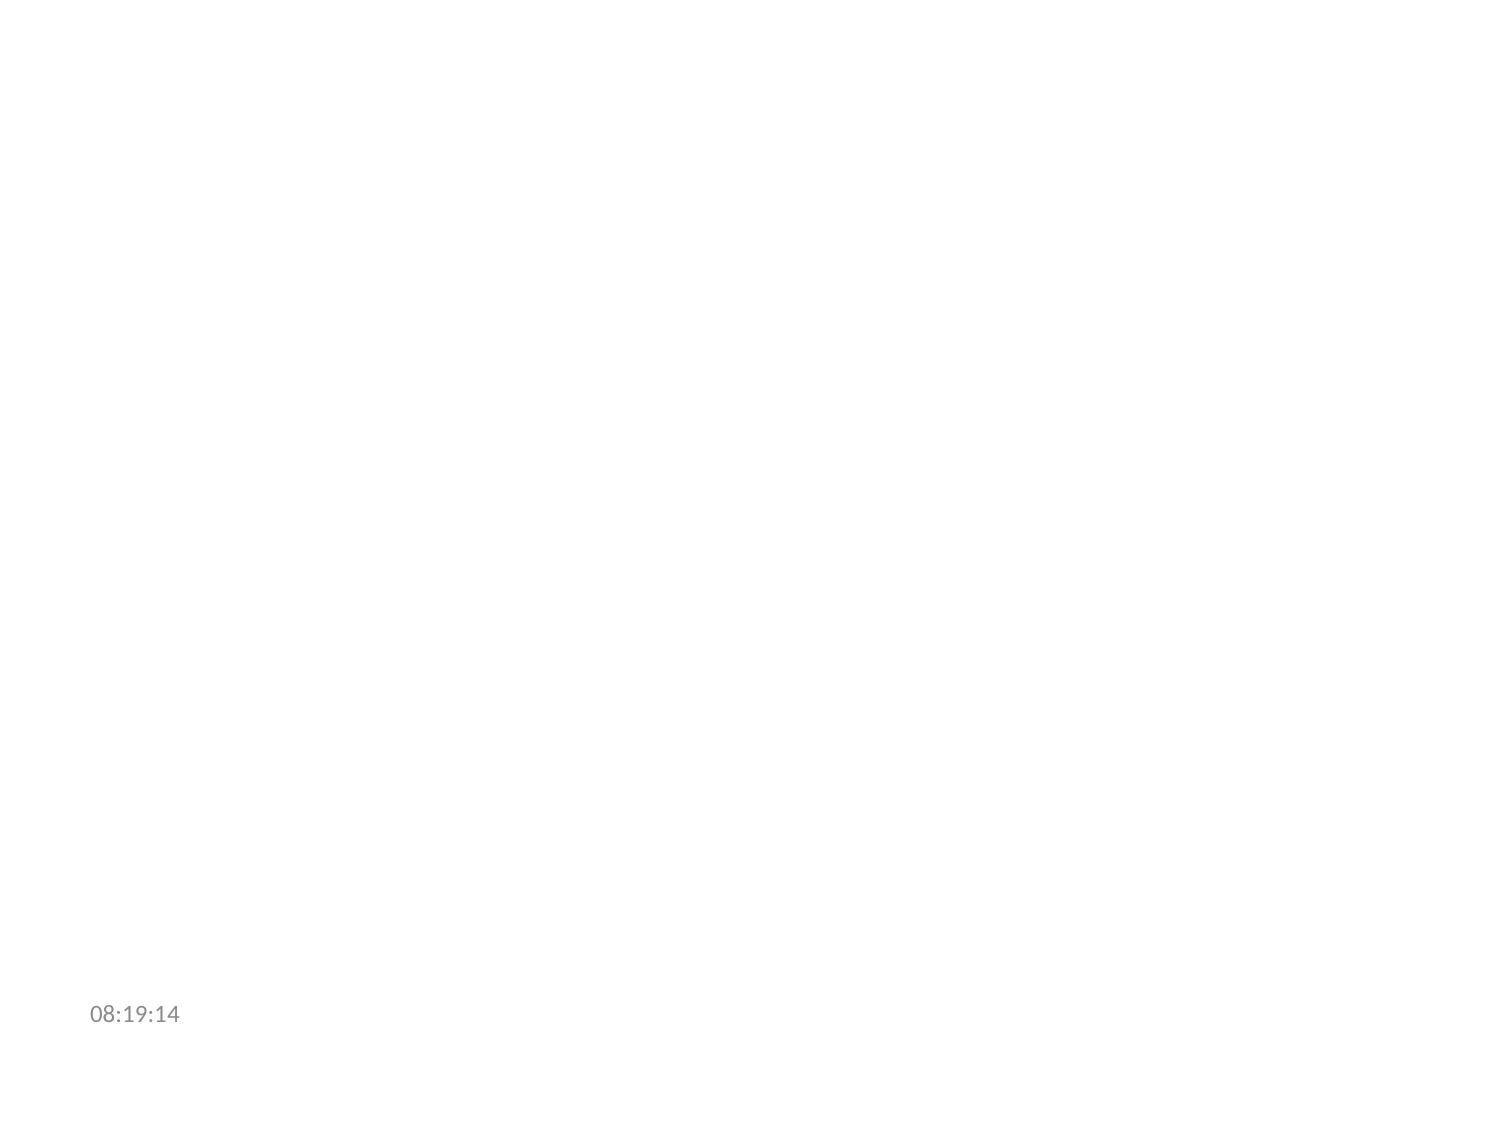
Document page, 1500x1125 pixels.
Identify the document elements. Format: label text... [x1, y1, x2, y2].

text_box 15:35:09 [75, 982, 425, 1043]
